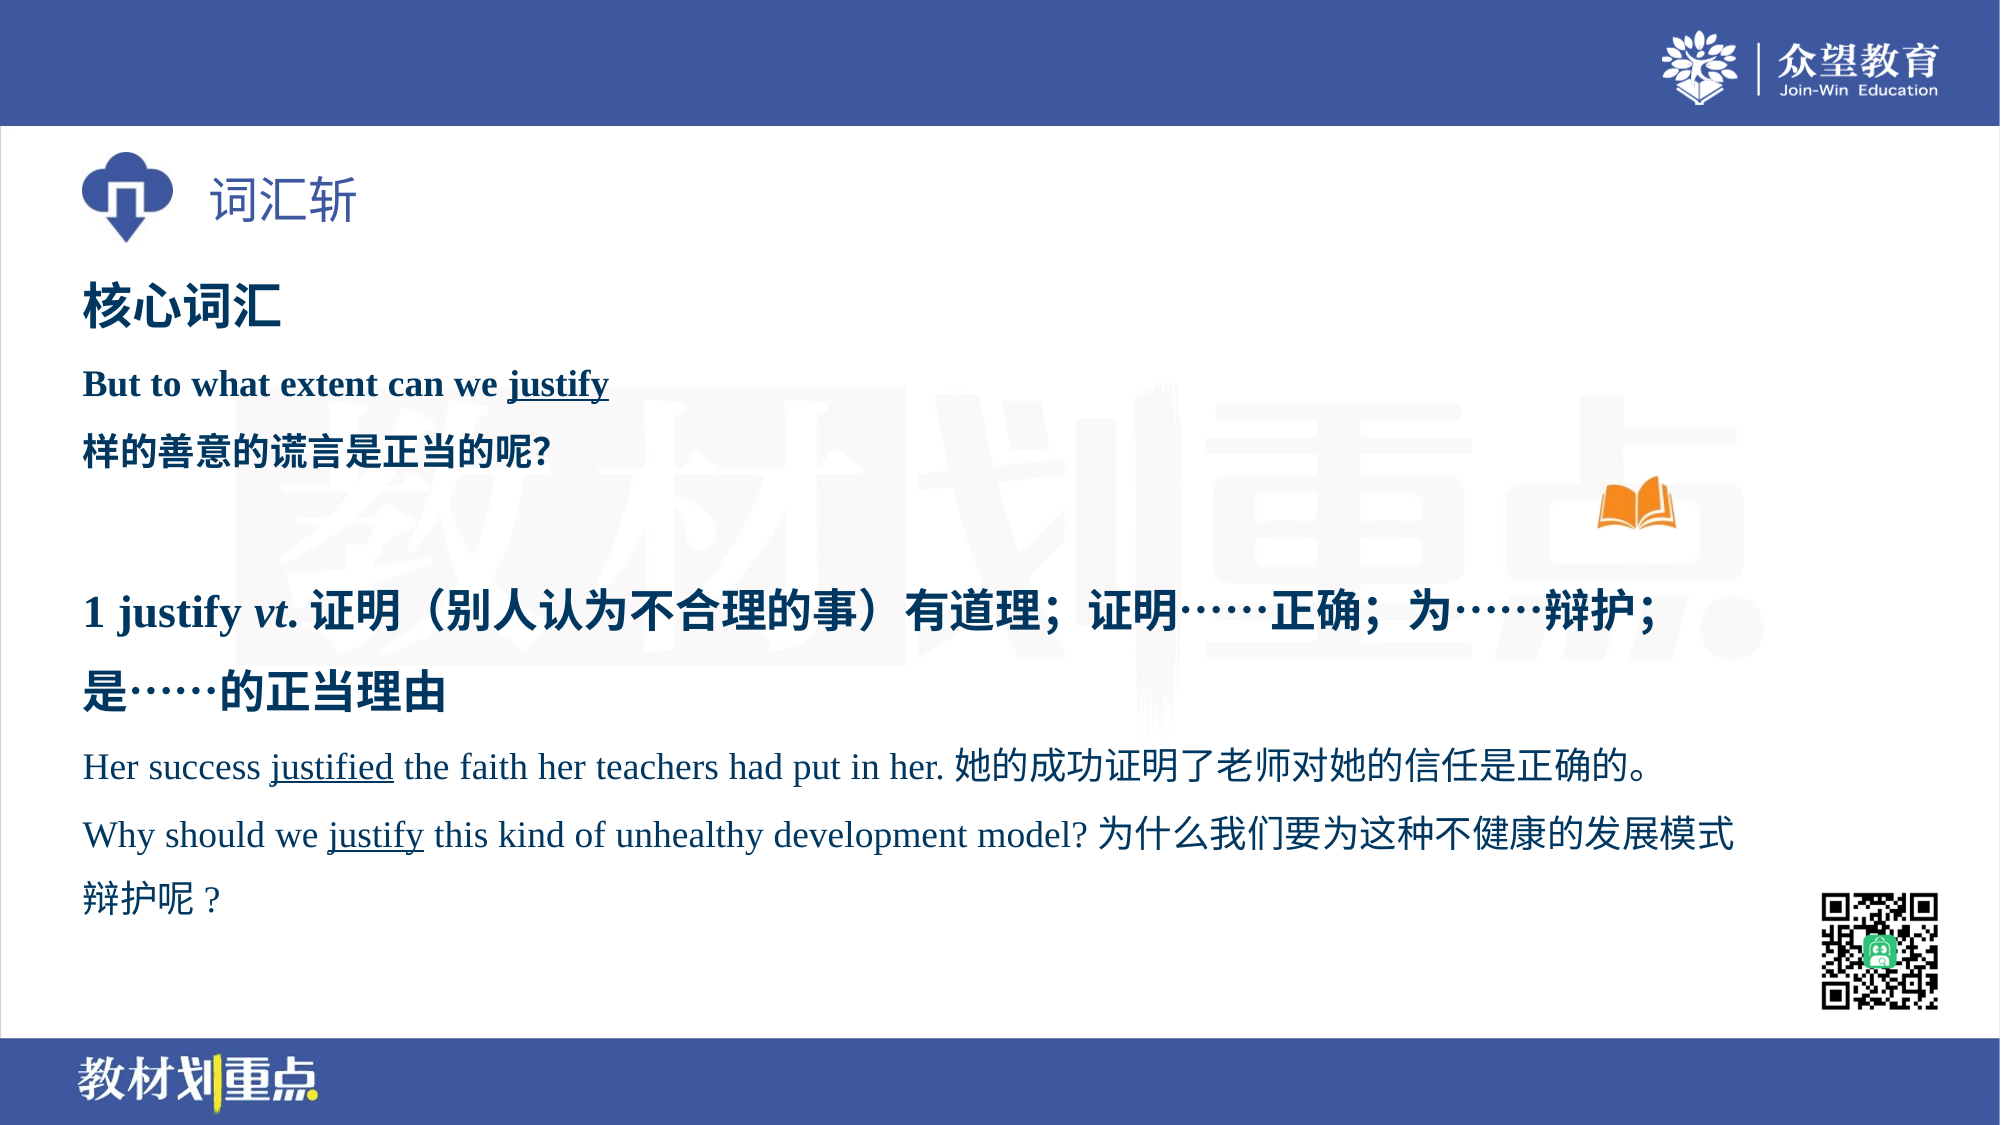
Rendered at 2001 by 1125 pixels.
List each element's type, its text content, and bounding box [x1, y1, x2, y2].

text_box Her success justified the faith her teachers had put in her.她的成功证明了老师对她的信任是正确的。 Why should we justify this kind of unhealthy development model?为什么我们要为这种不健康的发展模式 辩护呢? [82, 717, 1817, 913]
picture [0, 0, 2000, 1125]
text_box But to what extent can we justify. .telling white lies like these? 但是，我们能够在多大程度上证明说这 样的善意的谎言是正当的呢？ 教材P11 [82, 335, 1817, 538]
text_box 1 justify vt.证明（别人认为不合理的事）有道理；证明……正确；为……辩护； 是……的正当理由 [82, 553, 1817, 717]
text_box 核心词汇 [82, 247, 1817, 335]
